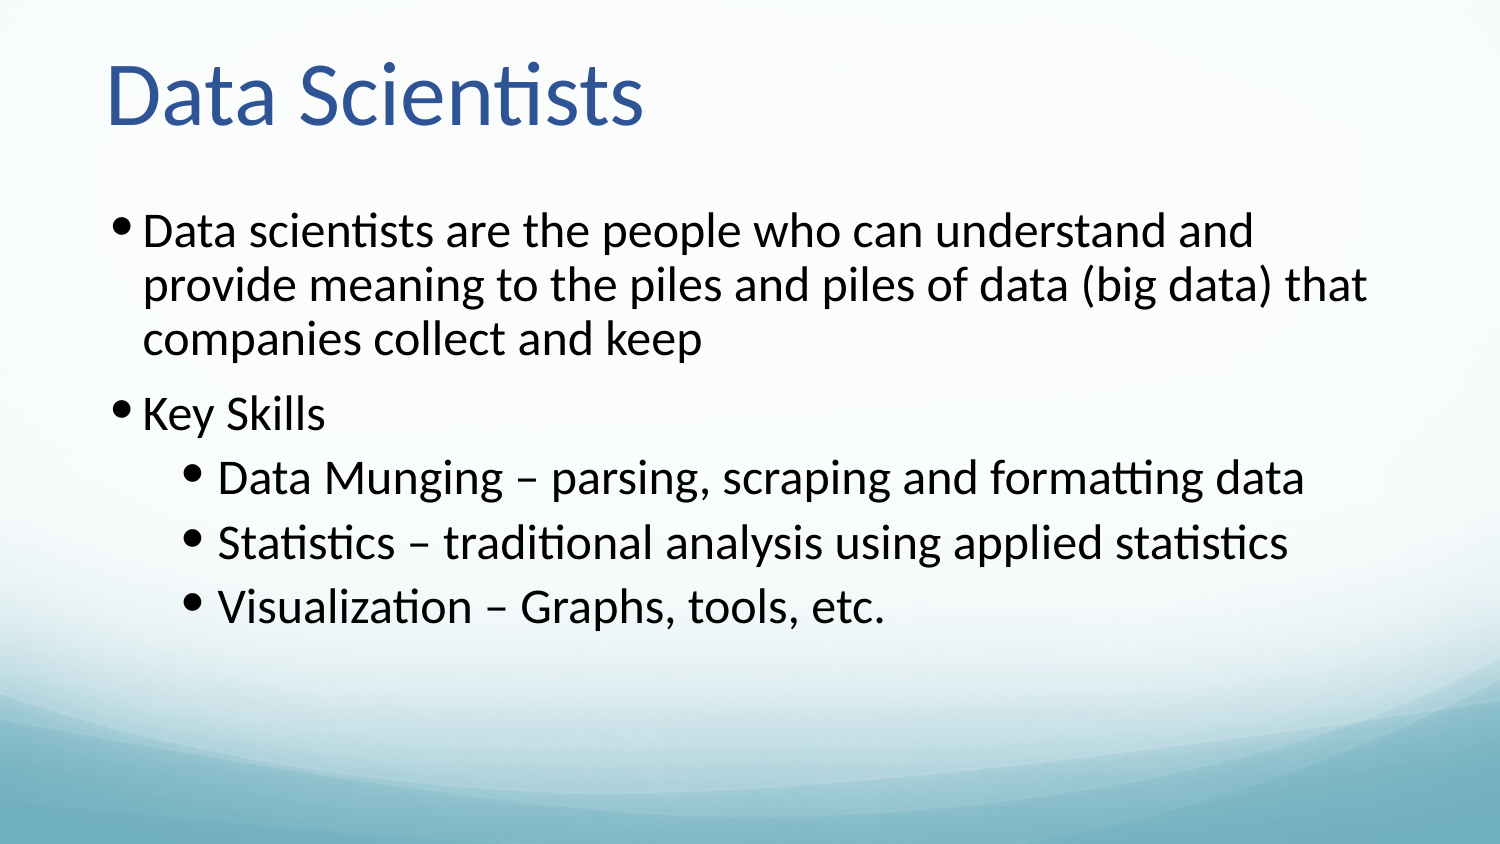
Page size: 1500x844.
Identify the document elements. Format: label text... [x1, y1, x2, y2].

list Data scientists are the people who can understand and provide meaning to the piles and piles of data (big data) that companies collect and keep Key Skills Data Munging – parsing, scraping and formatting data Statistics – traditional analysis using applied statistics Visualization – Graphs, tools, etc. [90, 196, 1410, 732]
title Data Scientists [90, 13, 1410, 178]
picture [0, 0, 1500, 844]
